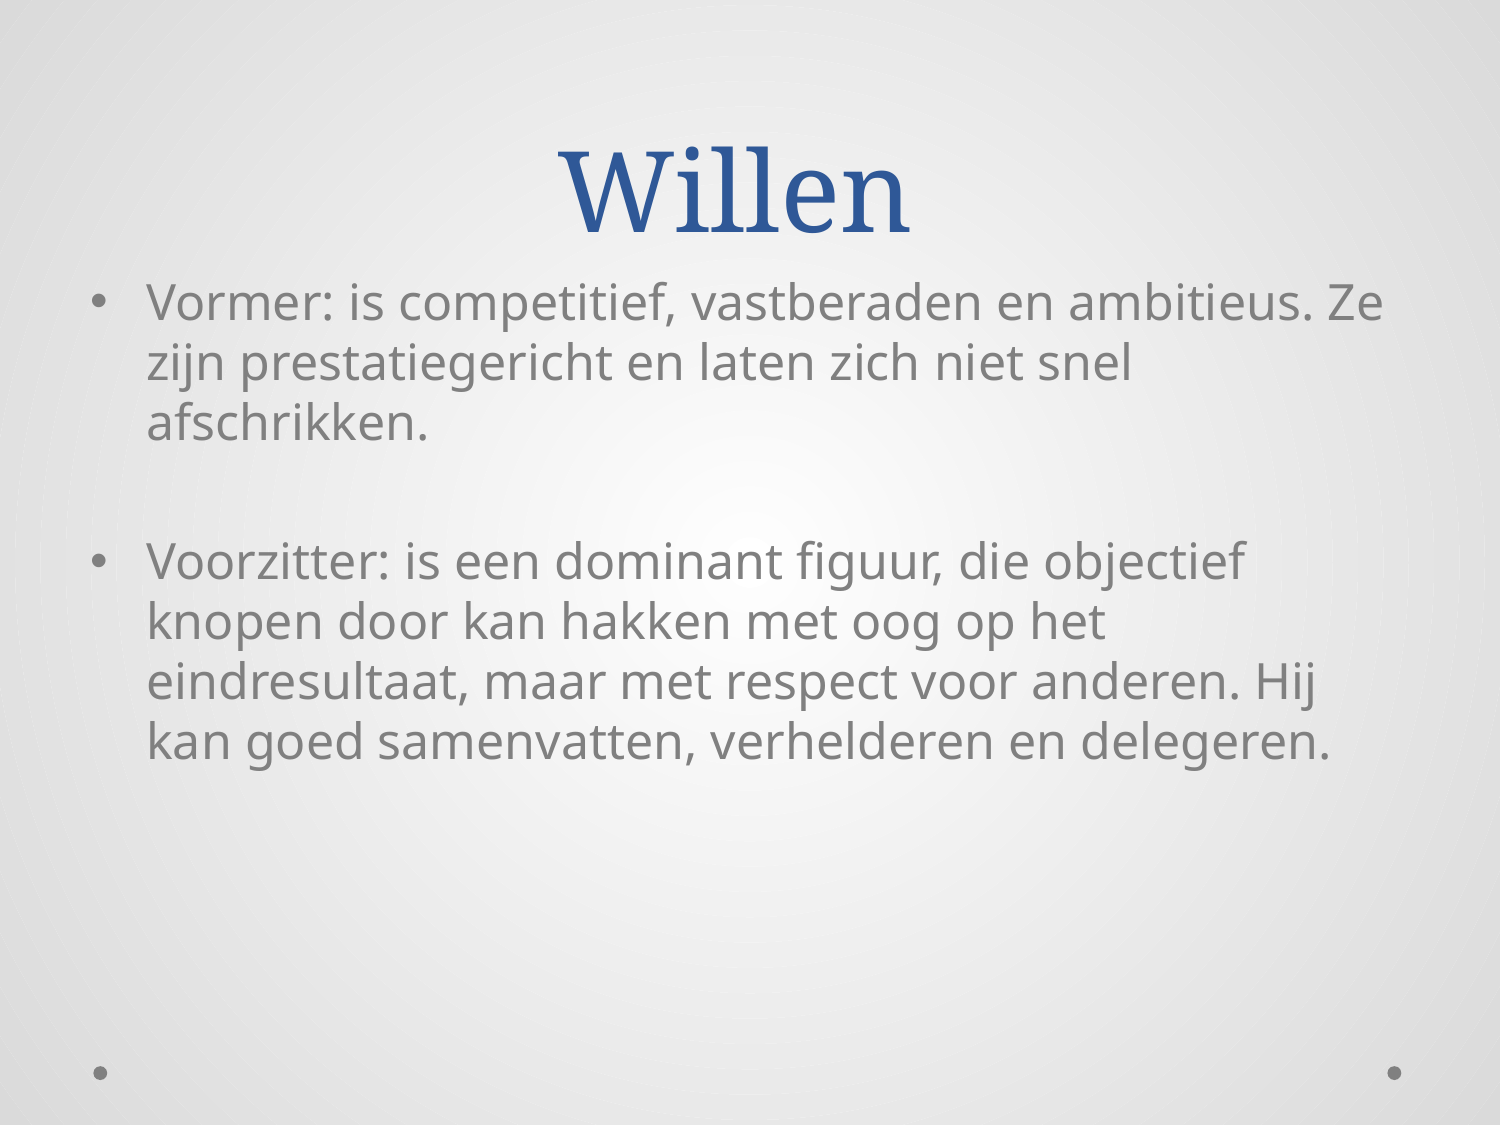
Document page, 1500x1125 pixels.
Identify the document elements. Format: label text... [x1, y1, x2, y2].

title Willen [75, 0, 1425, 262]
list Vormer: is competitief, vastberaden en ambitieus. Ze zijn prestatiegericht en laten zich niet snel afschrikken. Voorzitter: is een dominant figuur, die objectief knopen door kan hakken met oog op het eindresultaat, maar met respect voor anderen. Hij kan goed samenvatten, verhelderen en delegeren. [75, 262, 1425, 1005]
